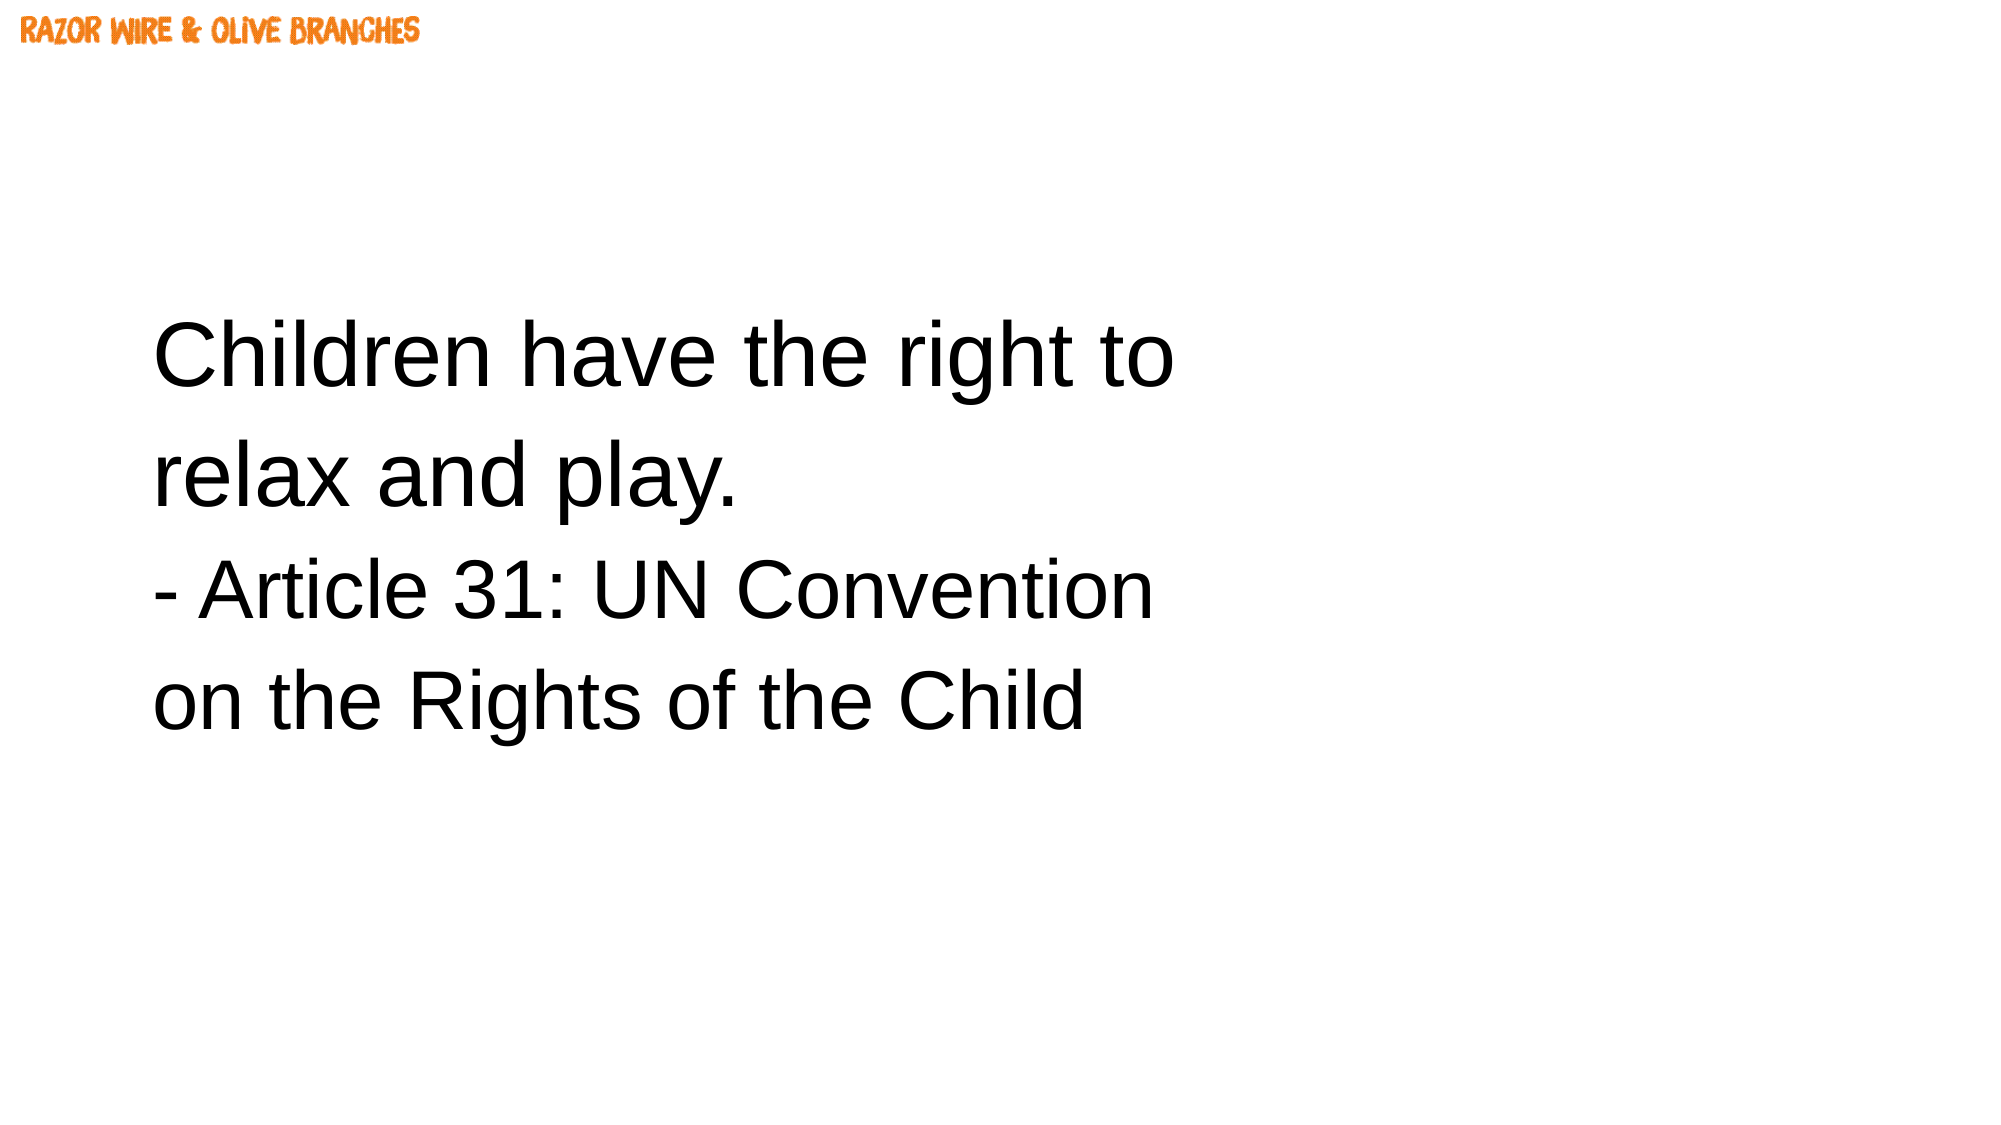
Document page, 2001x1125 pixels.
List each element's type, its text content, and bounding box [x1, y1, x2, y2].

list Children have the right to relax and play. - Article 31: UN Convention on the Rights of the Child [137, 299, 1863, 1014]
